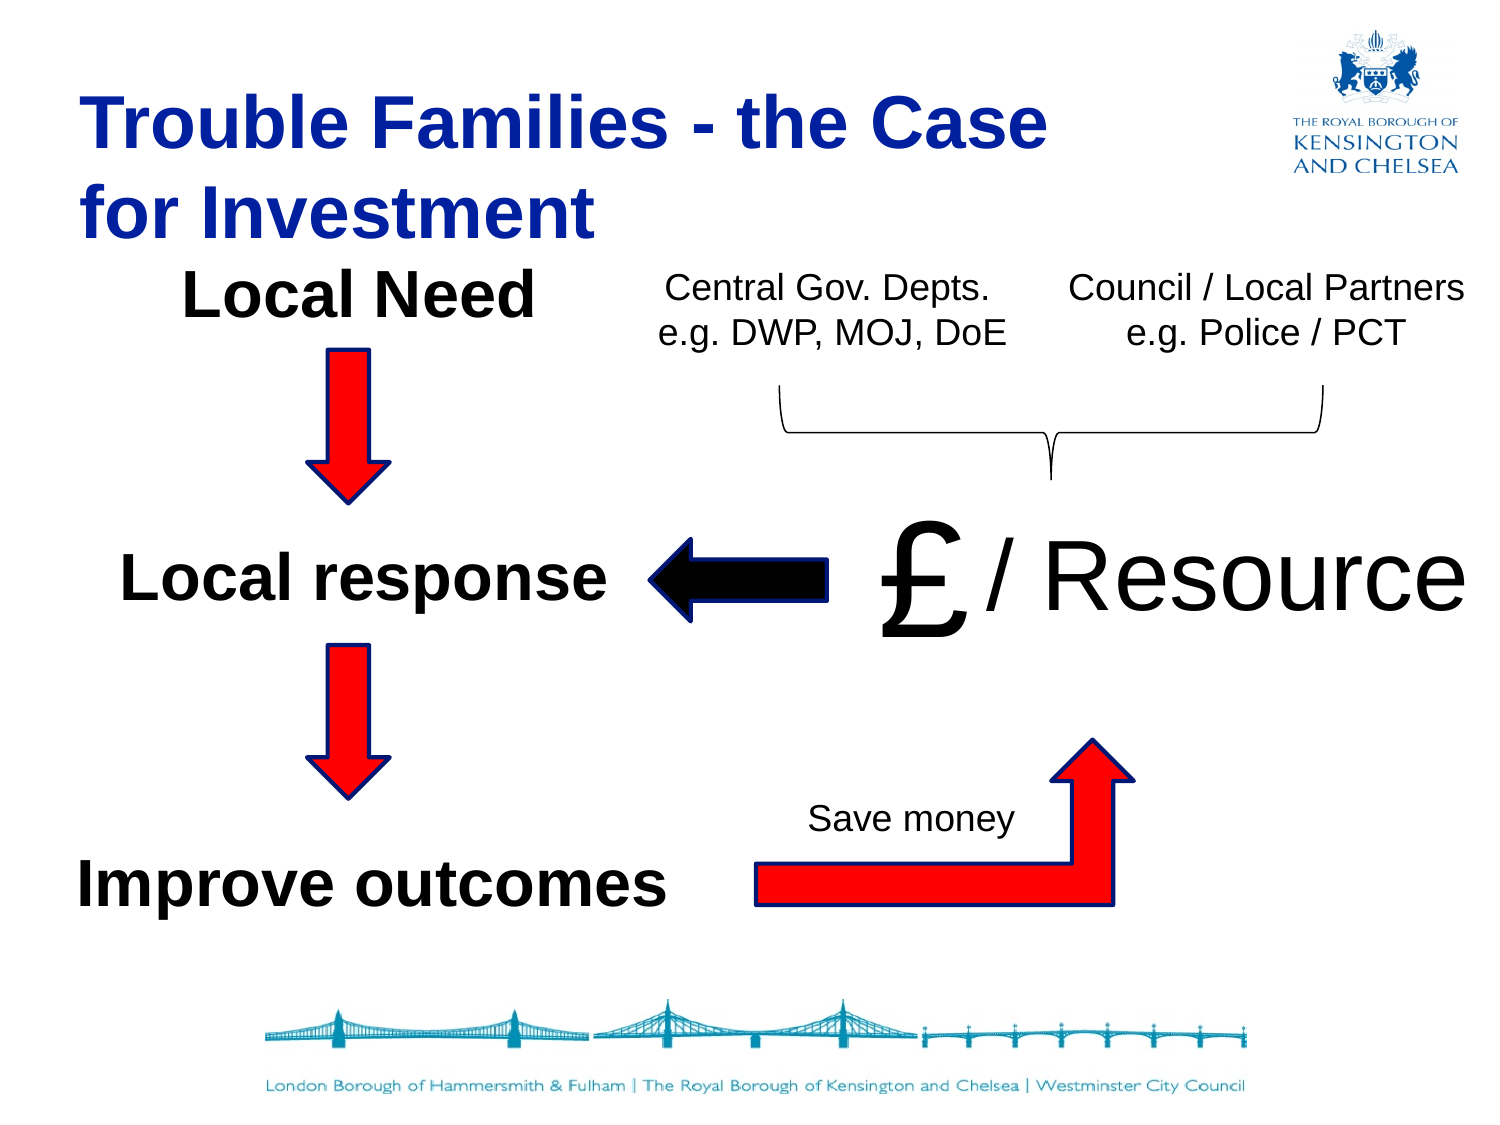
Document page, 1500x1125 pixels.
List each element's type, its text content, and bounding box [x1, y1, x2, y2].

text_box Council / Local Partners e.g. Police / PCT [1033, 255, 1500, 360]
text_box [778, 385, 1324, 481]
text_box Central Gov. Depts. e.g. DWP, MOJ, DoE [637, 262, 1028, 360]
text_box / Resource [971, 503, 1485, 639]
text_box [647, 536, 829, 624]
text_box Save money [792, 786, 1031, 847]
text_box [305, 347, 392, 506]
picture [265, 999, 1247, 1095]
text_box Local response [105, 526, 624, 622]
text_box [305, 642, 392, 801]
text_box £ [862, 463, 986, 678]
text_box Improve outcomes [61, 832, 685, 928]
text_box Trouble Families - the Case for Investment [64, 66, 1069, 262]
text_box [753, 737, 1136, 908]
text_box Local Need [166, 262, 553, 339]
picture [1293, 30, 1458, 173]
